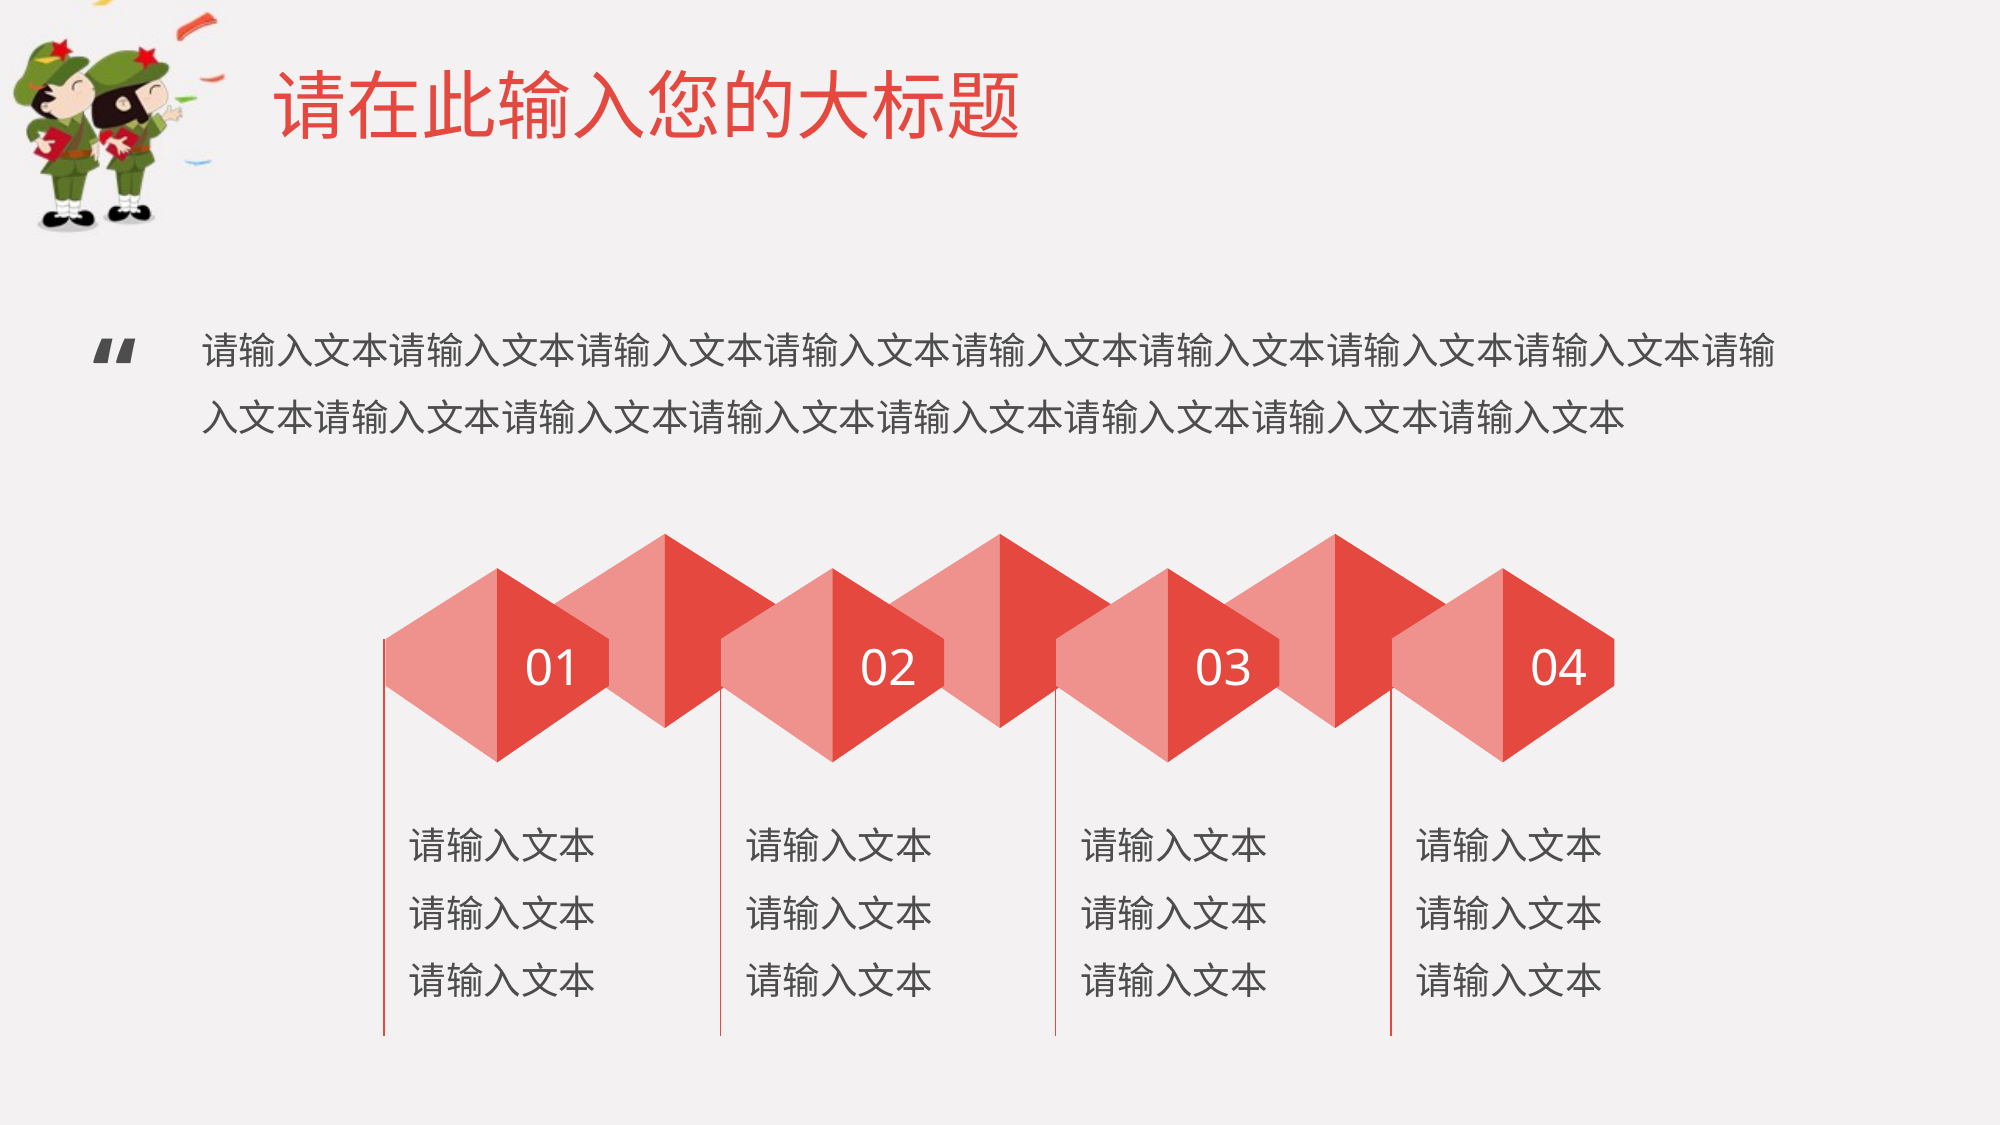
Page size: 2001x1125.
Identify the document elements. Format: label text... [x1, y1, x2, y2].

text_box [889, 534, 999, 728]
text_box [721, 568, 832, 763]
text_box [664, 533, 775, 729]
text_box 请输入文本请输入文本请输入文本请输入文本请输入文本请输入文本请输入文本请输入文本请输入文本请输入文本请输入文本请输入文本请输入文本请输入文本请输入文本请输入文本 [185, 271, 1815, 473]
text_box 请输入文本请输入文本请输入文本 [1056, 796, 1292, 1006]
text_box 02 [832, 568, 945, 763]
text_box [1224, 533, 1335, 729]
text_box [385, 568, 497, 763]
text_box [1335, 533, 1446, 729]
text_box 请输入文本请输入文本请输入文本 [385, 796, 620, 1006]
title 请在此输入您的大标题 [256, 39, 1821, 180]
text_box [999, 533, 1111, 729]
text_box 请输入文本请输入文本请输入文本 [721, 796, 957, 1006]
picture [0, 0, 2000, 1125]
text_box 04 [1502, 568, 1615, 763]
text_box [554, 534, 664, 728]
text_box 请输入文本请输入文本请输入文本 [1392, 796, 1627, 1006]
text_box 01 [497, 568, 609, 763]
text_box [1056, 568, 1167, 763]
text_box [1392, 568, 1502, 762]
text_box “ [77, 303, 183, 439]
text_box 03 [1167, 568, 1280, 763]
